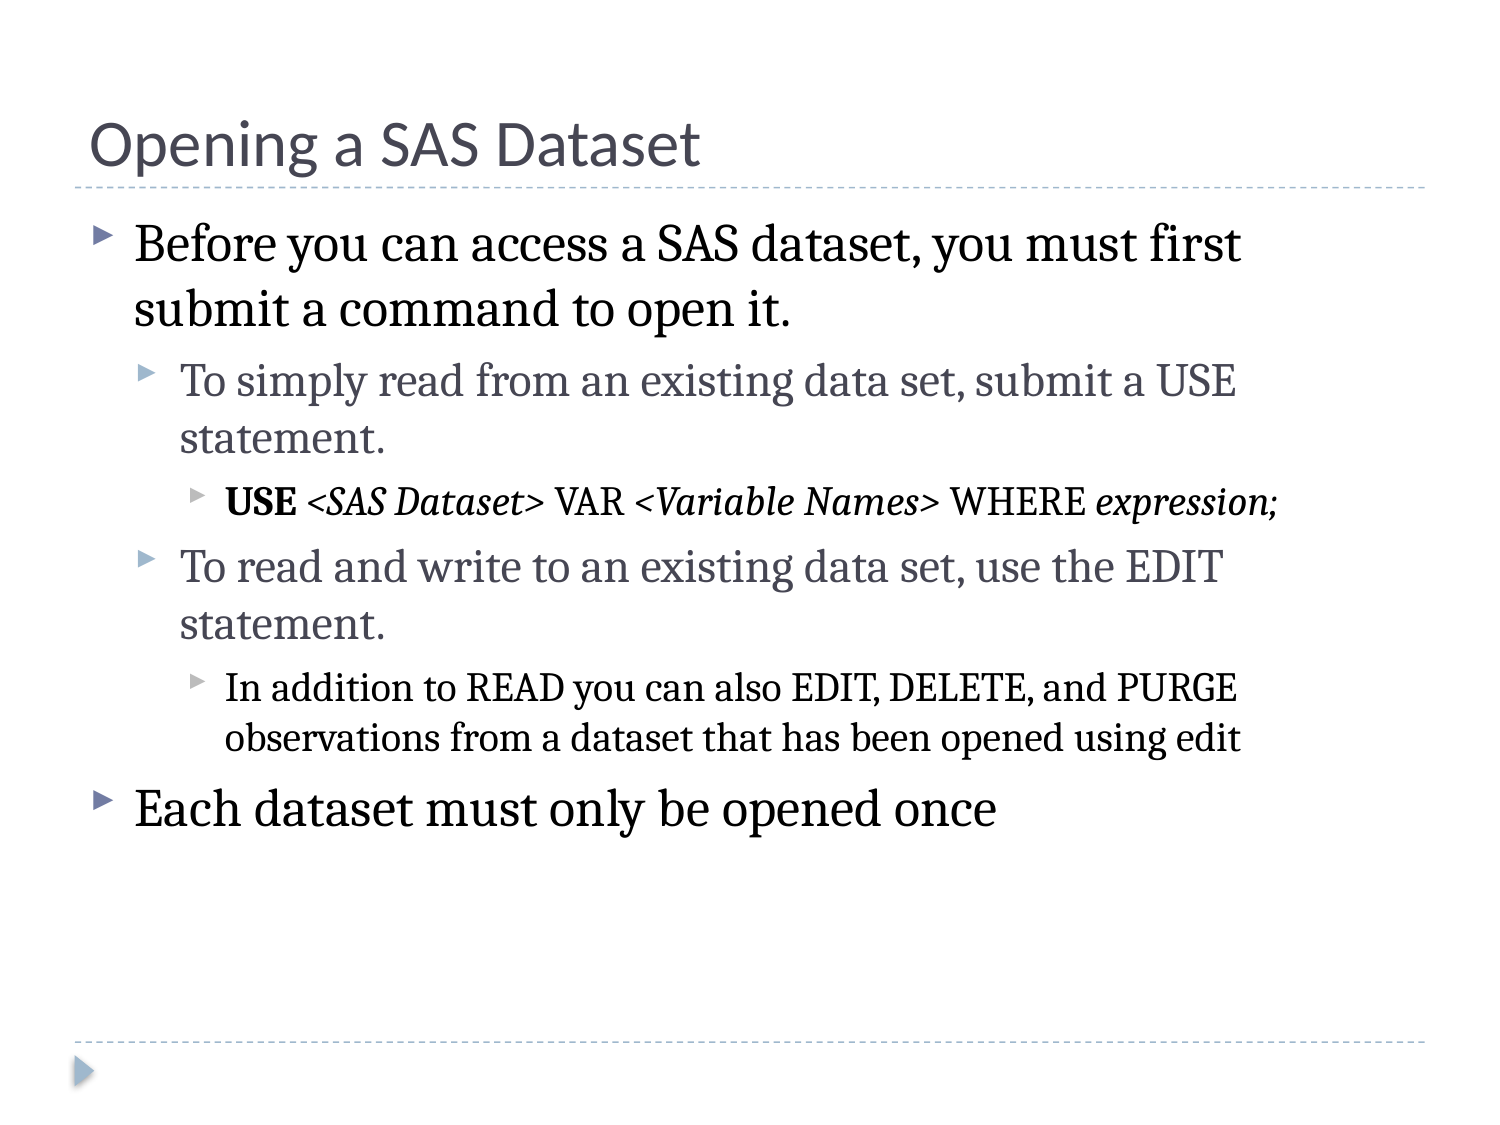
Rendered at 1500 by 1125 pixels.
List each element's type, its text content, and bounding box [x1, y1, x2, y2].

title Opening a SAS Dataset [75, 24, 1425, 188]
list Before you can access a SAS dataset, you must first submit a command to open it. To simply read from an existing data set, submit a USE statement. USE <SAS Dataset> VAR <Variable Names> WHERE expression; To read and write to an existing data set, use the EDIT statement. In addition to READ you can also EDIT, DELETE, and PURGE observations from a dataset that has been opened using edit Each dataset must only be opened once [75, 200, 1425, 1010]
